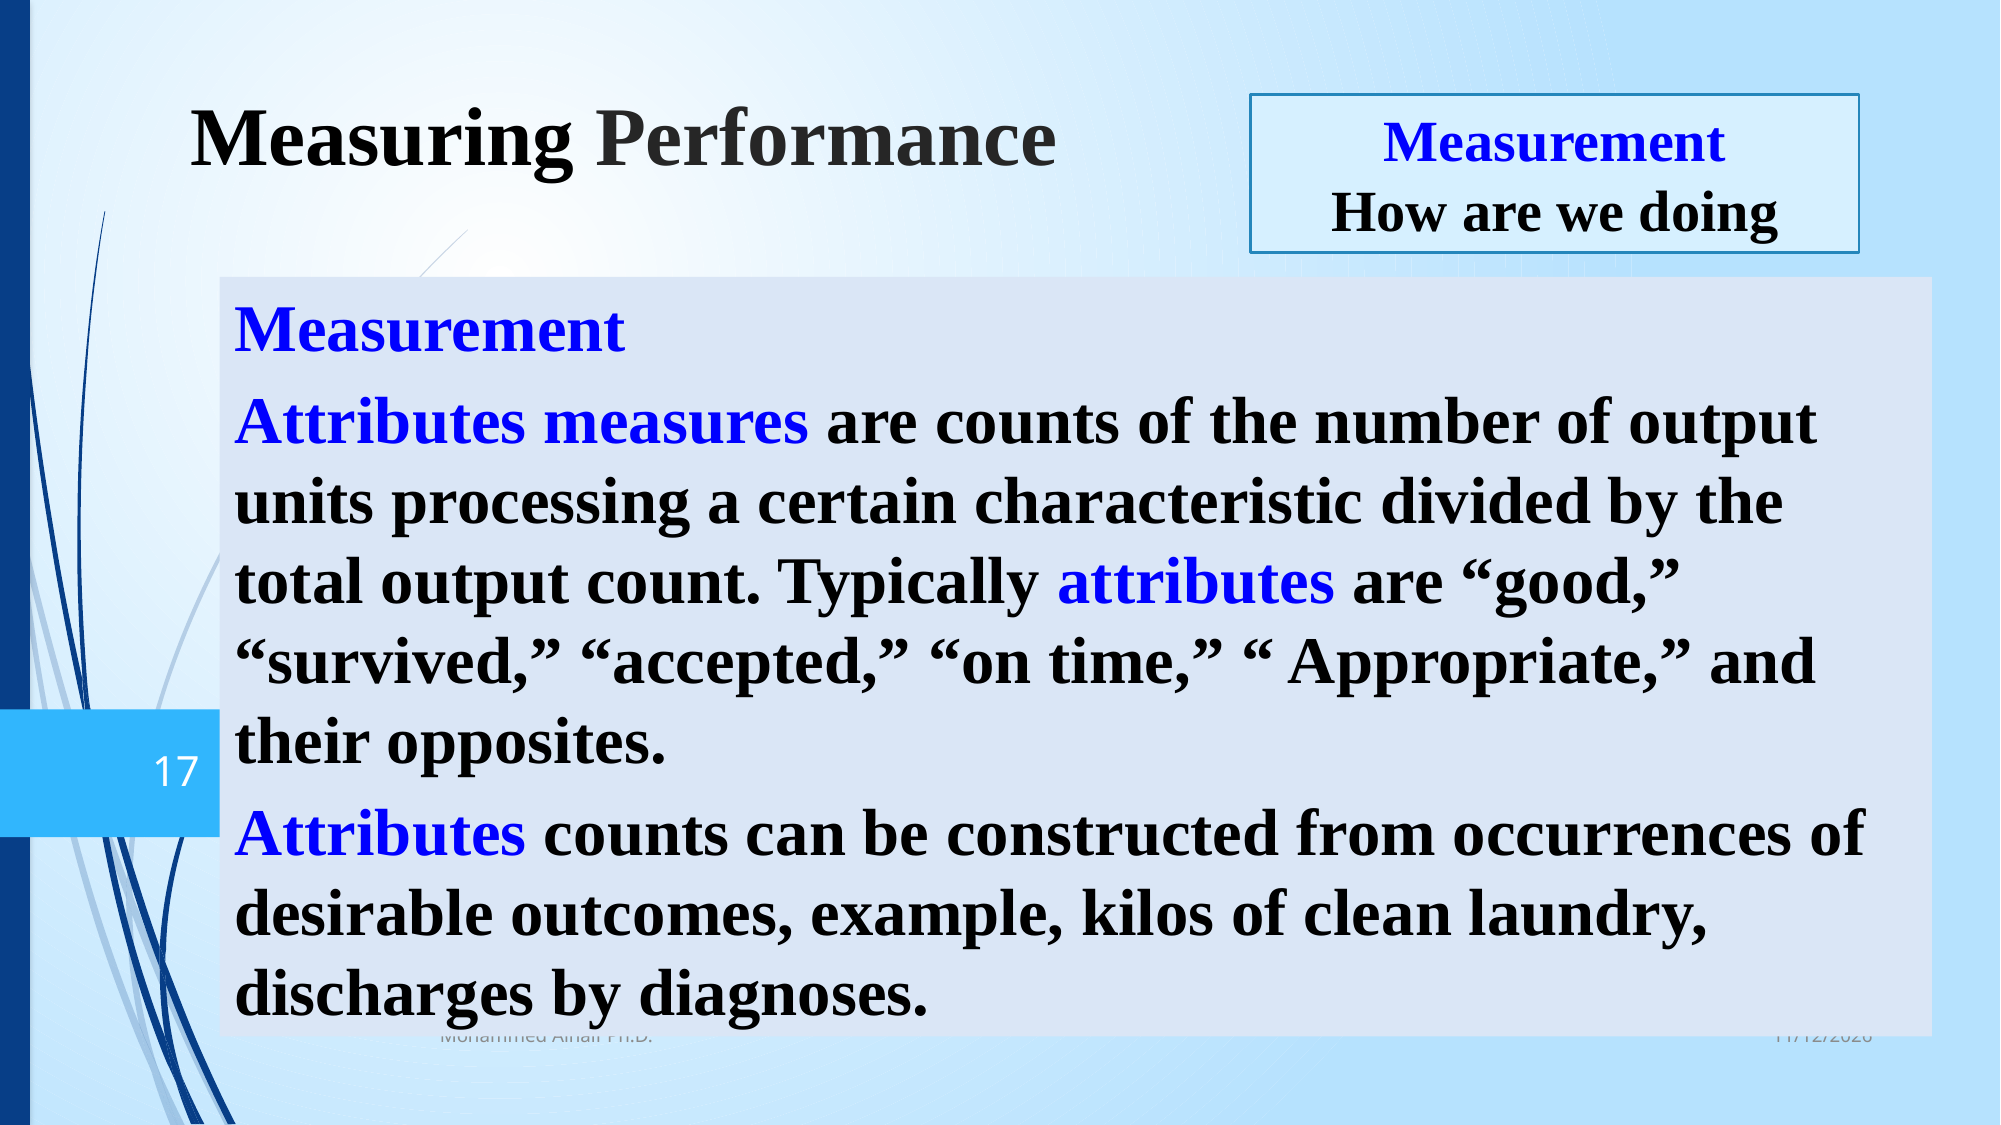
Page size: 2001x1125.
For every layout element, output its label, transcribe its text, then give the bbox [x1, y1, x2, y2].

text_box Measurement How are we doing [1249, 93, 1860, 254]
subtitle [175, 177, 1877, 1085]
footer Mohammed Alnaif Ph.D. [424, 1006, 1675, 1067]
slide_number 17 [87, 743, 216, 803]
title Measuring Performance [175, 35, 1169, 177]
text_box Measurement Attributes measures are counts of the number of output units processing a certain characteristic divided by the total output count. Typically attributes are “good,” “survived,” “accepted,” “on time,” “ Appropriate,” and their opposites. Attributes counts can be constructed from occurrences of desirable outcomes, example, kilos of clean laundry, discharges by diagnoses. [219, 276, 1932, 1037]
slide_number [1699, 1005, 1888, 1067]
